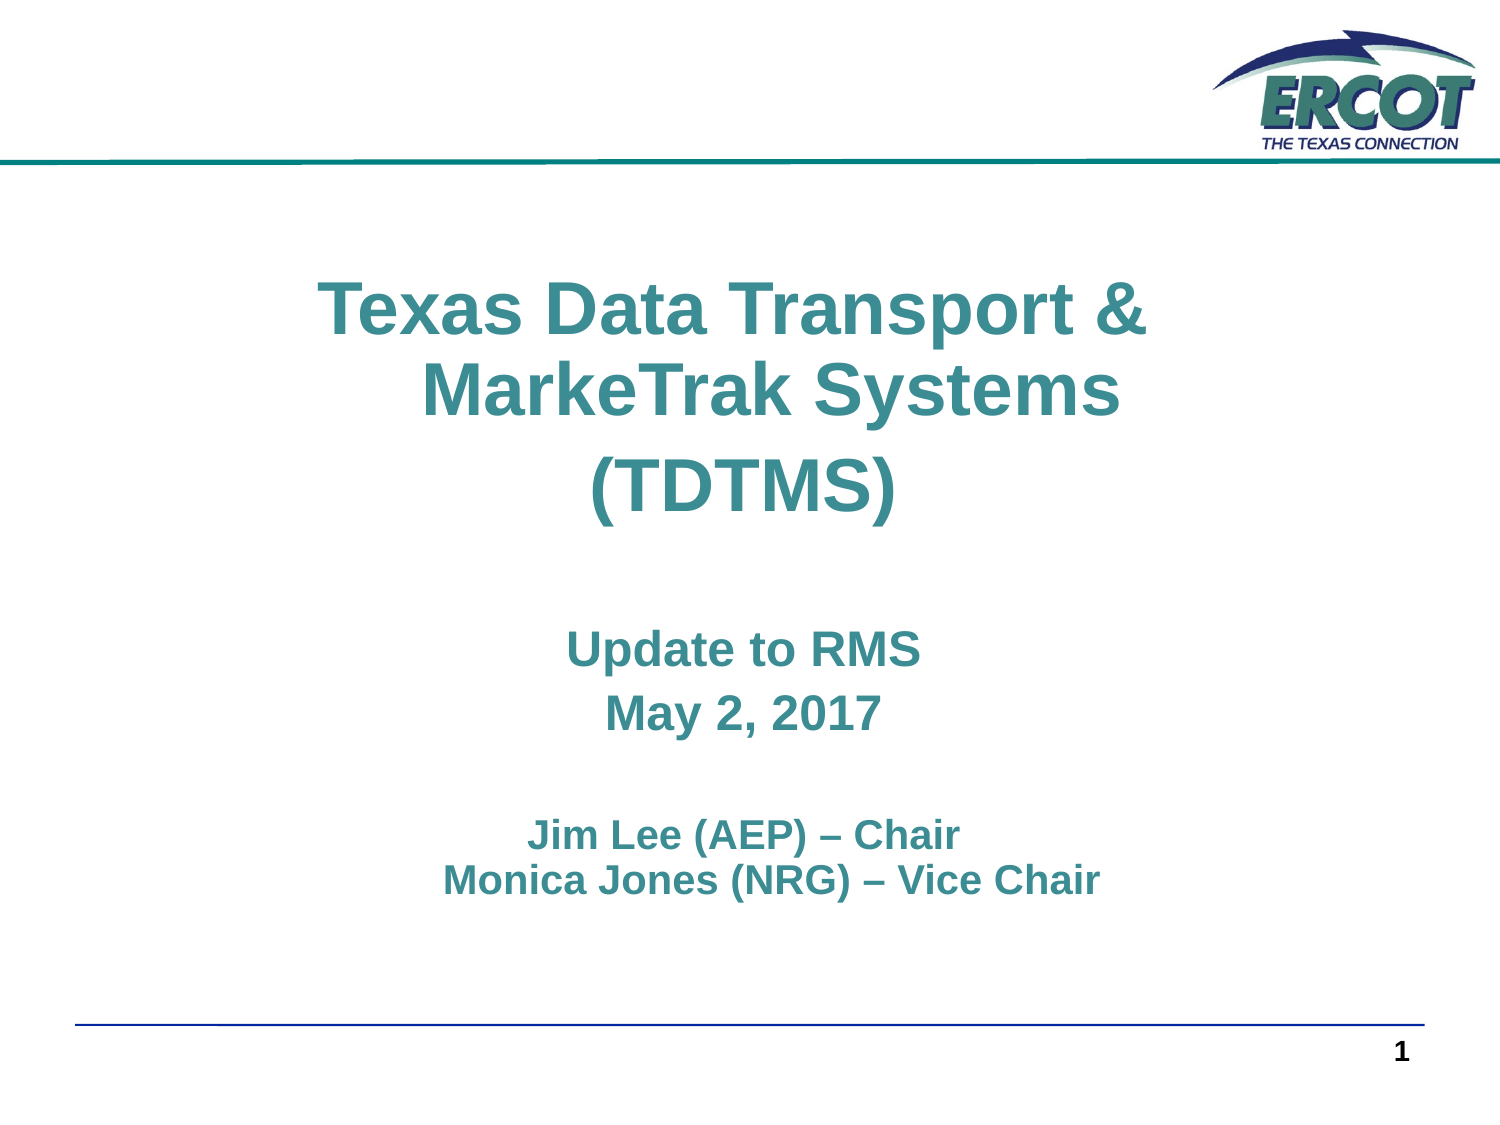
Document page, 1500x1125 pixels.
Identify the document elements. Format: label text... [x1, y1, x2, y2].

slide_number 1 [950, 1025, 1425, 1104]
list Texas Data Transport & MarkeTrak Systems (TDTMS) Update to RMS May 2, 2017 Jim Lee (AEP) – Chair Monica Jones (NRG) – Vice Chair [125, 262, 1363, 1000]
picture [1200, 12, 1488, 158]
